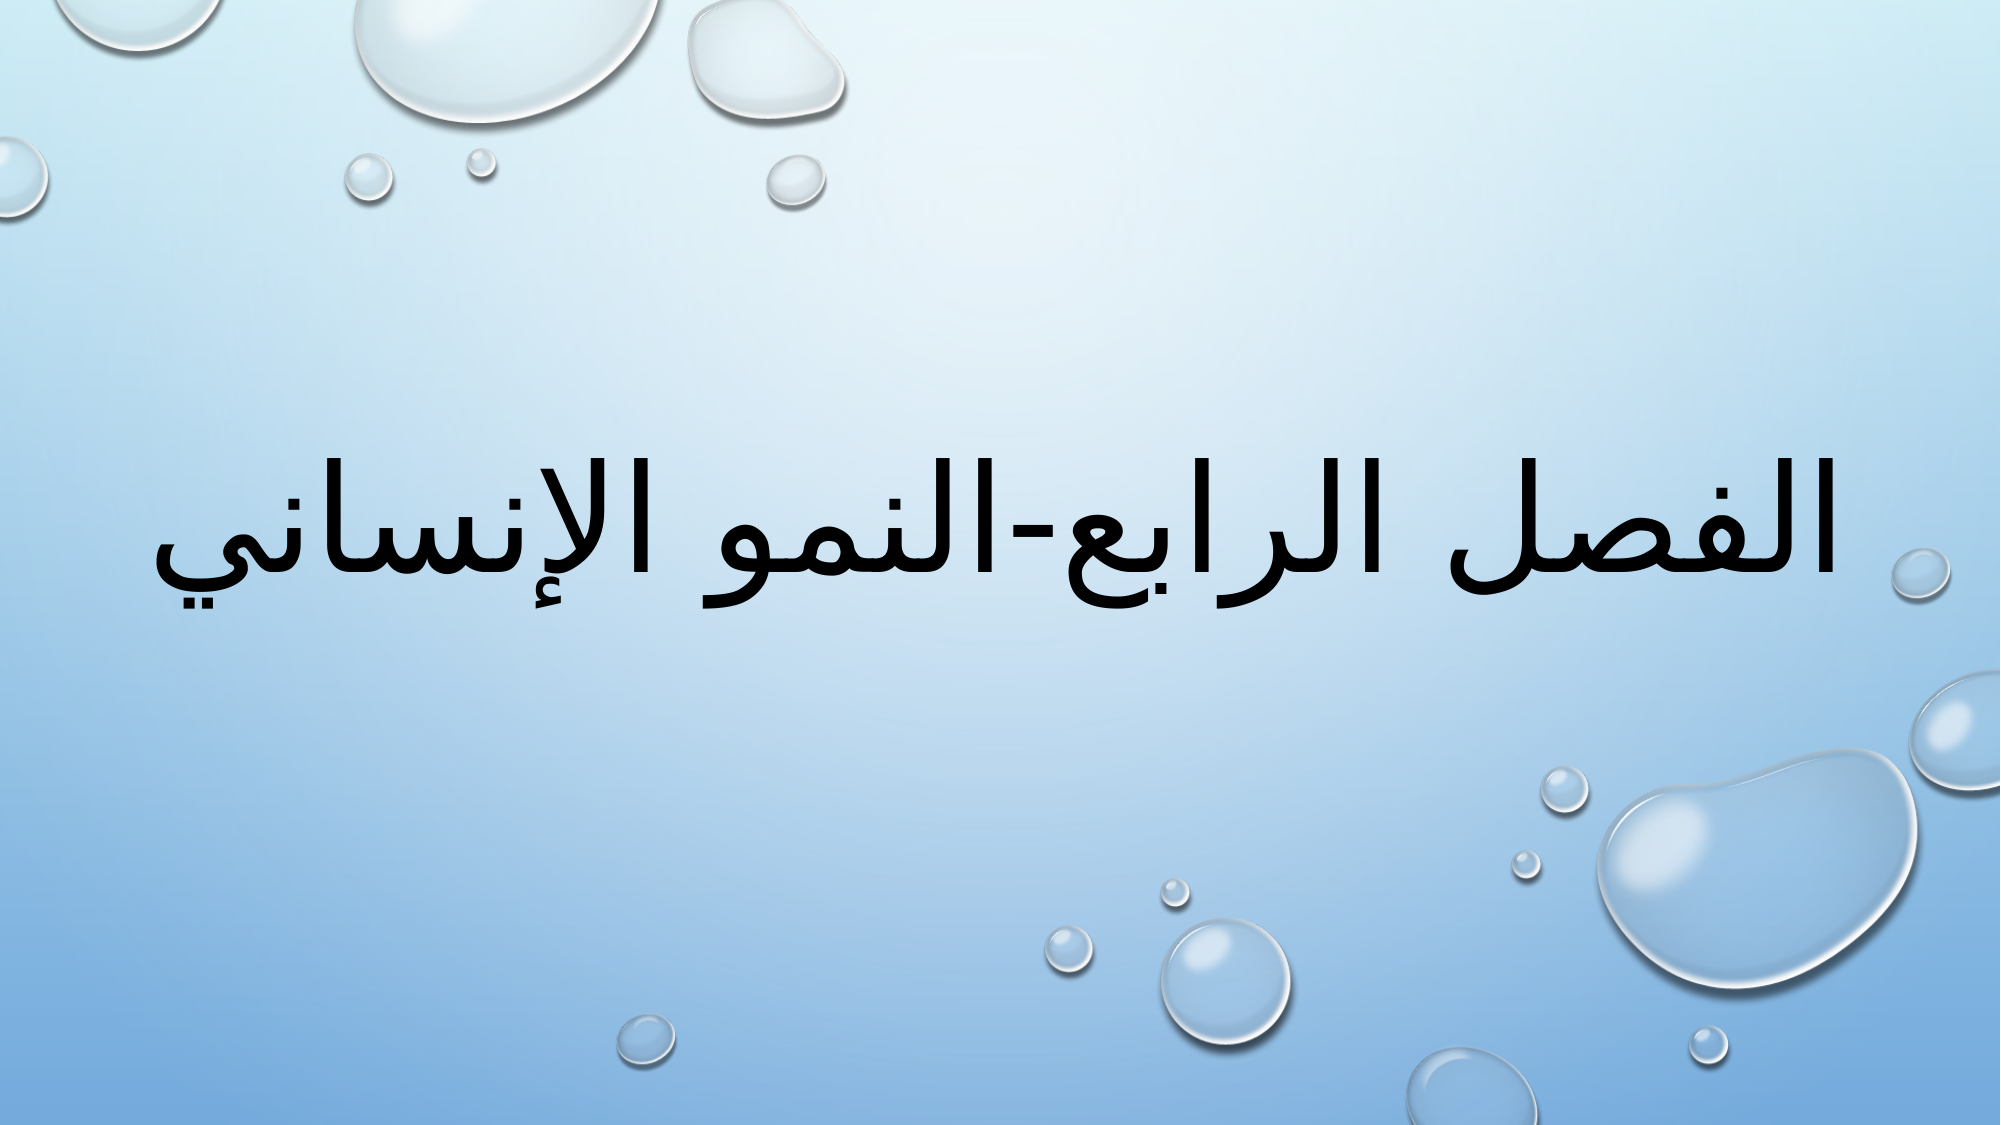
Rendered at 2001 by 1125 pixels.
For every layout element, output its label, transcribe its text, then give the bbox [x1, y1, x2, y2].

picture [0, 0, 2000, 1125]
title الفصل الرابع-النمو الإنساني [128, 427, 1868, 613]
